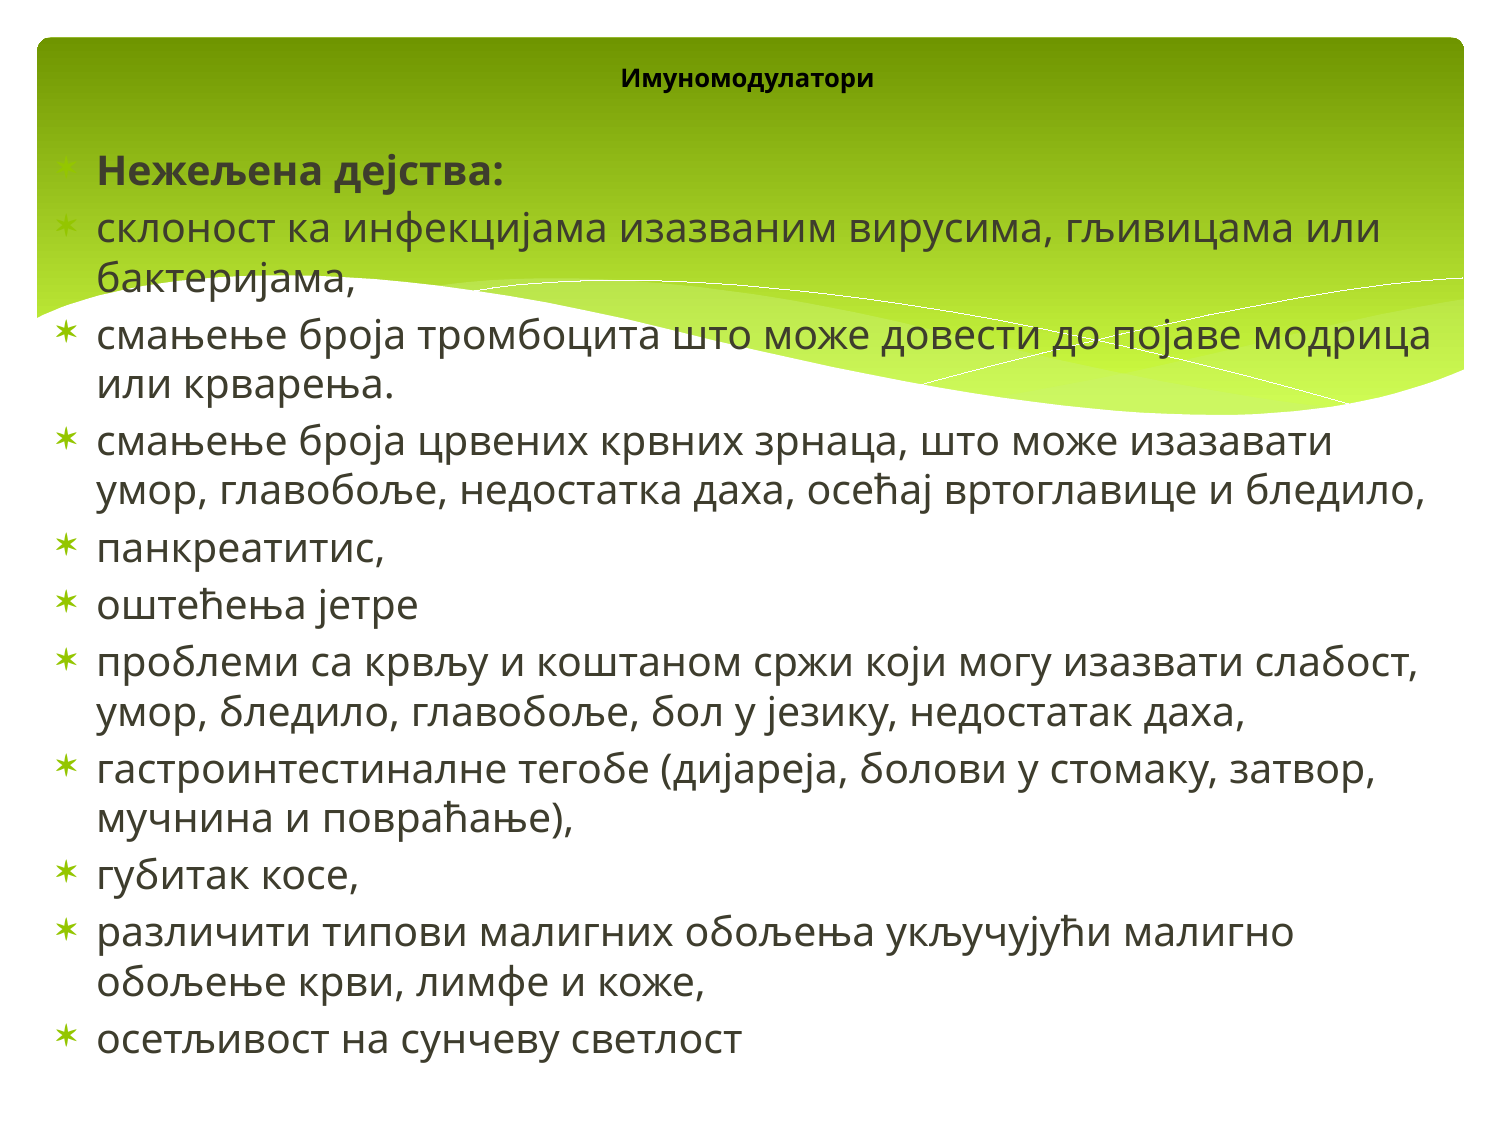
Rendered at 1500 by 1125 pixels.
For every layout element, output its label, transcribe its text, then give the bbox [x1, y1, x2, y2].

title Имуномодулатори [183, 54, 1319, 101]
list Нежељена дејства: склоност ка инфекцијама изазваним вирусима, гљивицама или бактеријама, смањење броја тромбоцита што може довести до појаве модрица или крварења. смањење броја црвених крвних зрнаца, што може изазавати умор, главобоље, недостатка даха, осећај вртоглавице и бледило, панкреатитис, оштећења јетре проблеми са крвљу и коштаном сржи који могу изазвати слабост, умор, бледило, главобоље, бол у језику, недостатак даха, гастроинтестиналне тегобе (дијареја, болови у стомаку, затвор, мучнина и повраћање), губитак косе, различити типови малигних обољења укључујући малигно обољење крви, лимфе и коже, осетљивост на сунчеву светлост [41, 137, 1459, 1125]
